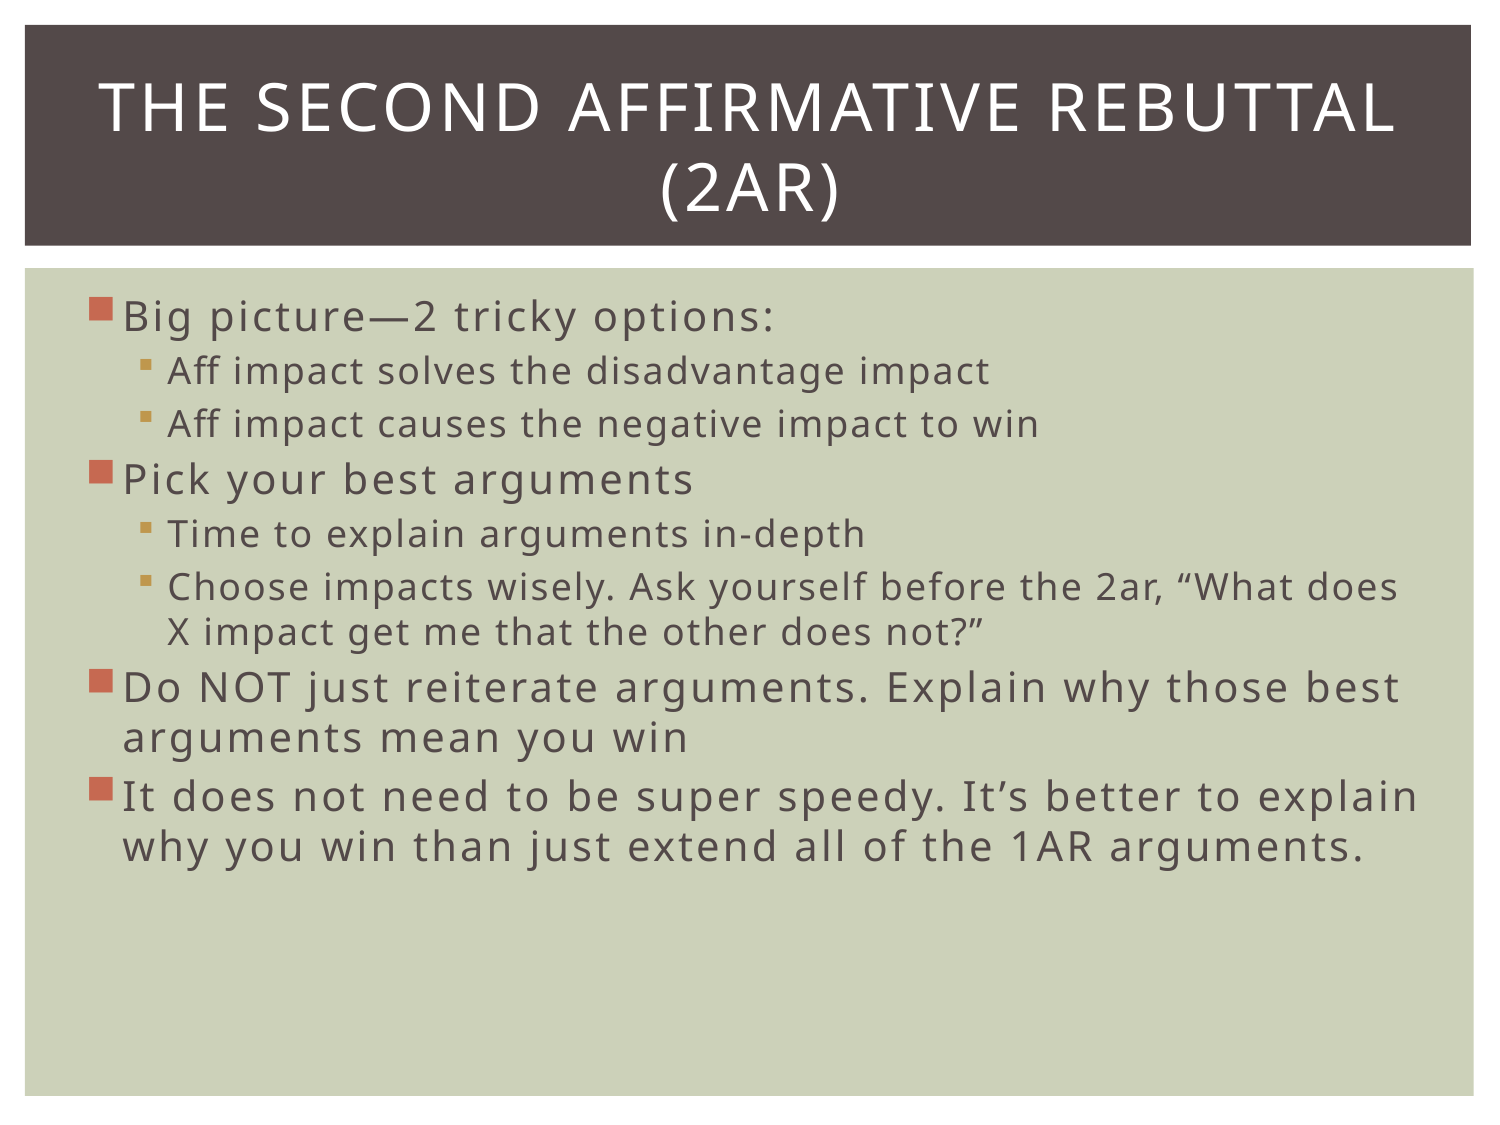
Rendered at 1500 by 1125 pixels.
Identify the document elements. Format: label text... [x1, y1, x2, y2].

title The second affirmative rebuttal (2ar) [62, 58, 1438, 232]
list Big picture—2 tricky options: Aff impact solves the disadvantage impact Aff impact causes the negative impact to win Pick your best arguments Time to explain arguments in-depth Choose impacts wisely. Ask yourself before the 2ar, “What does X impact get me that the other does not?” Do NOT just reiterate arguments. Explain why those best arguments mean you win It does not need to be super speedy. It’s better to explain why you win than just extend all of the 1AR arguments. [62, 281, 1442, 1005]
